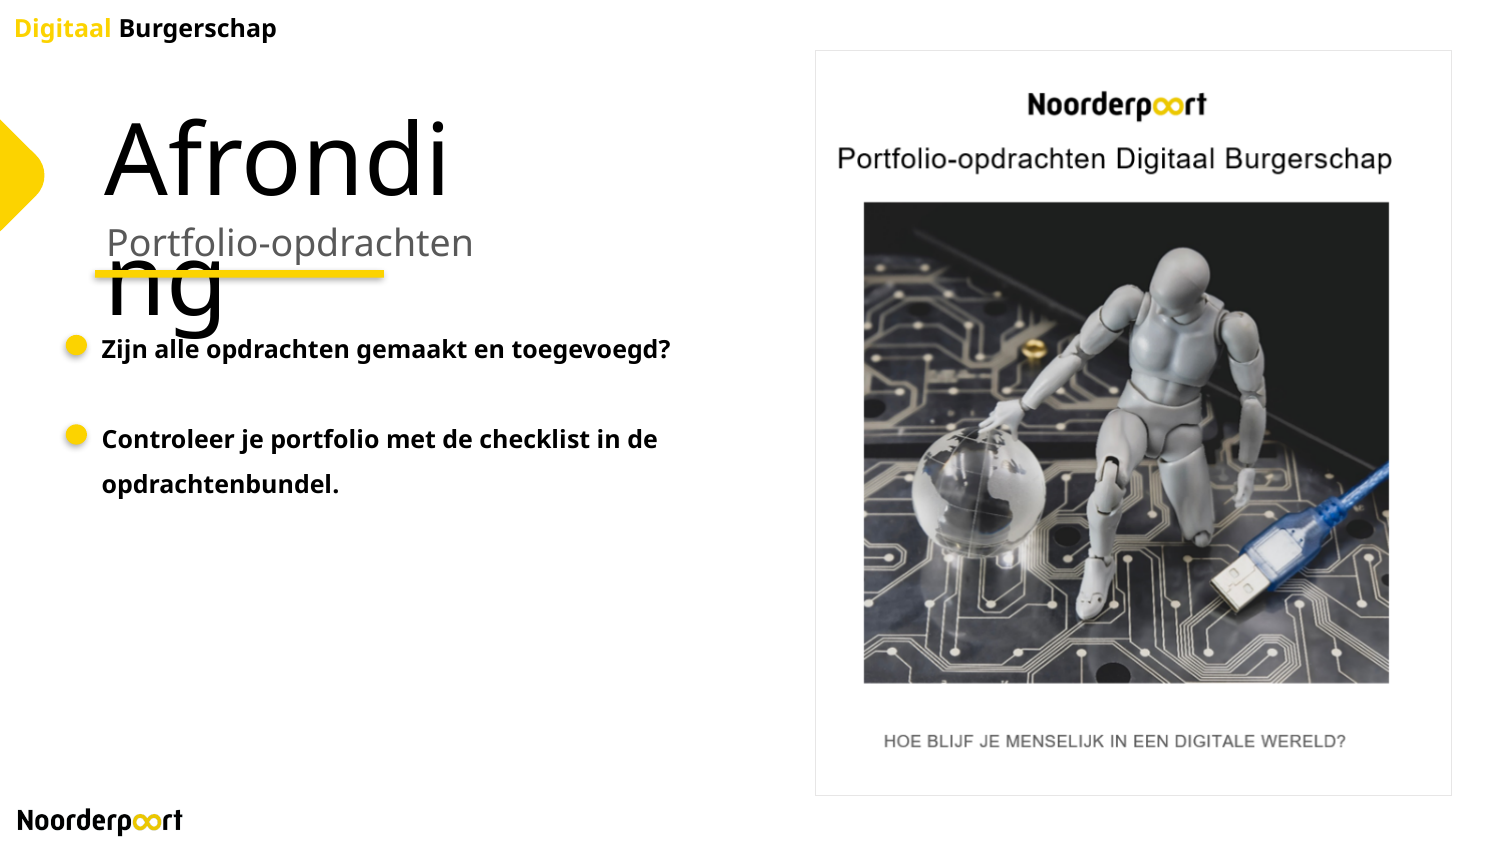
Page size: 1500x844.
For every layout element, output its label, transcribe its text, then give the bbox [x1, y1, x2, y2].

text_box [65, 423, 88, 446]
text_box Digitaal Burgerschap [0, 4, 314, 50]
text_box [0, 119, 45, 232]
picture [16, 807, 183, 838]
text_box [94, 269, 385, 278]
text_box Afronding [89, 87, 469, 274]
picture [815, 49, 1452, 796]
text_box [0, 99, 47, 215]
text_box Zijn alle opdrachten gemaakt en toegevoegd? Controleer je portfolio met de checklist in de opdrachtenbundel. [86, 311, 772, 551]
text_box Portfolio-opdrachten [91, 211, 584, 271]
text_box Afronding [89, 271, 469, 311]
text_box [65, 334, 88, 356]
